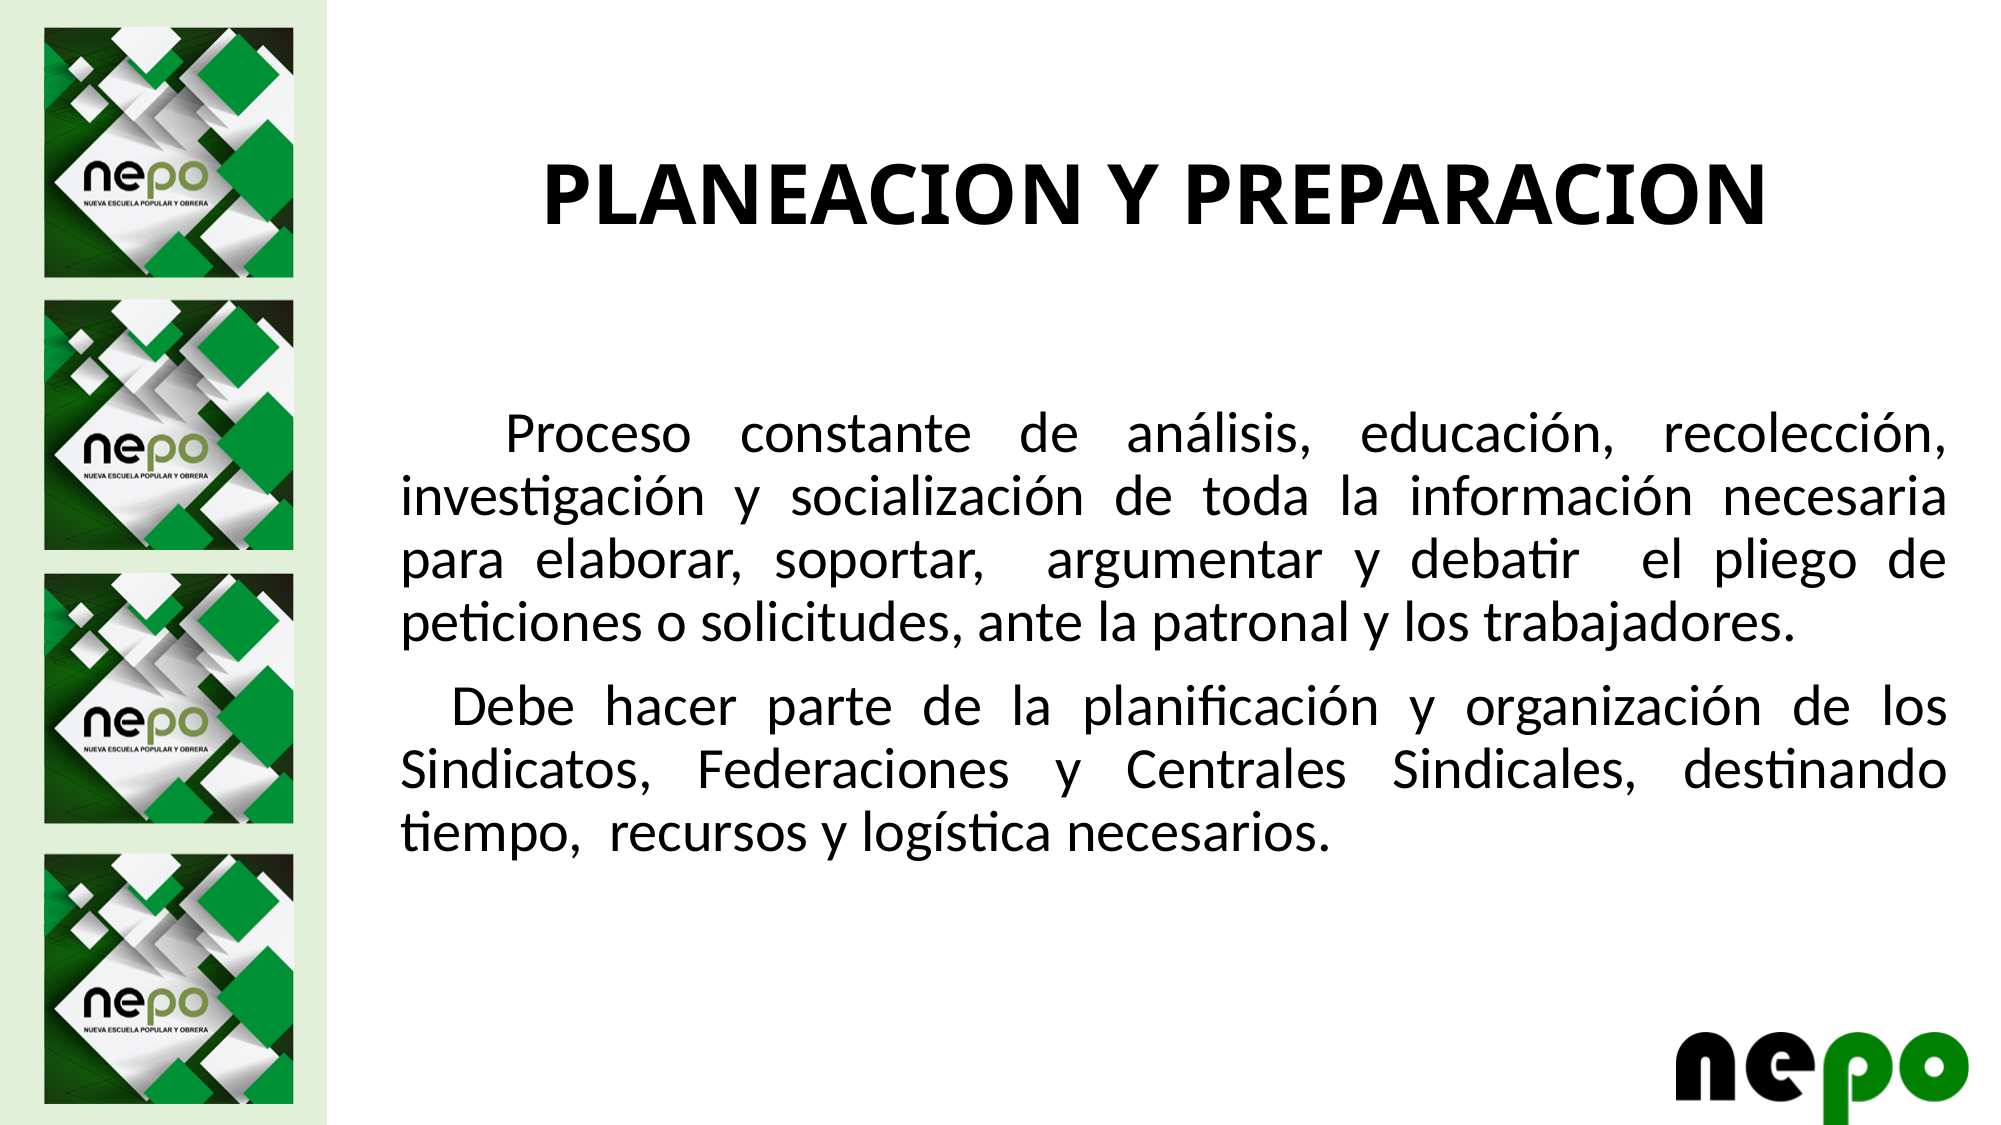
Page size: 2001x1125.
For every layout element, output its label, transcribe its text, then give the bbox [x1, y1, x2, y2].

title PLANEACION Y PREPARACION [347, 145, 1964, 309]
picture [0, 0, 327, 1125]
picture [1676, 1032, 1969, 1125]
list Proceso constante de análisis, educación, recolección, investigación y socialización de toda la información necesaria para elaborar, soportar, argumentar y debatir el pliego de peticiones o solicitudes, ante la patronal y los trabajadores. Debe hacer parte de la planificación y organización de los Sindicatos, Federaciones y Centrales Sindicales, destinando tiempo, recursos y logística necesarios. [347, 395, 1964, 1014]
